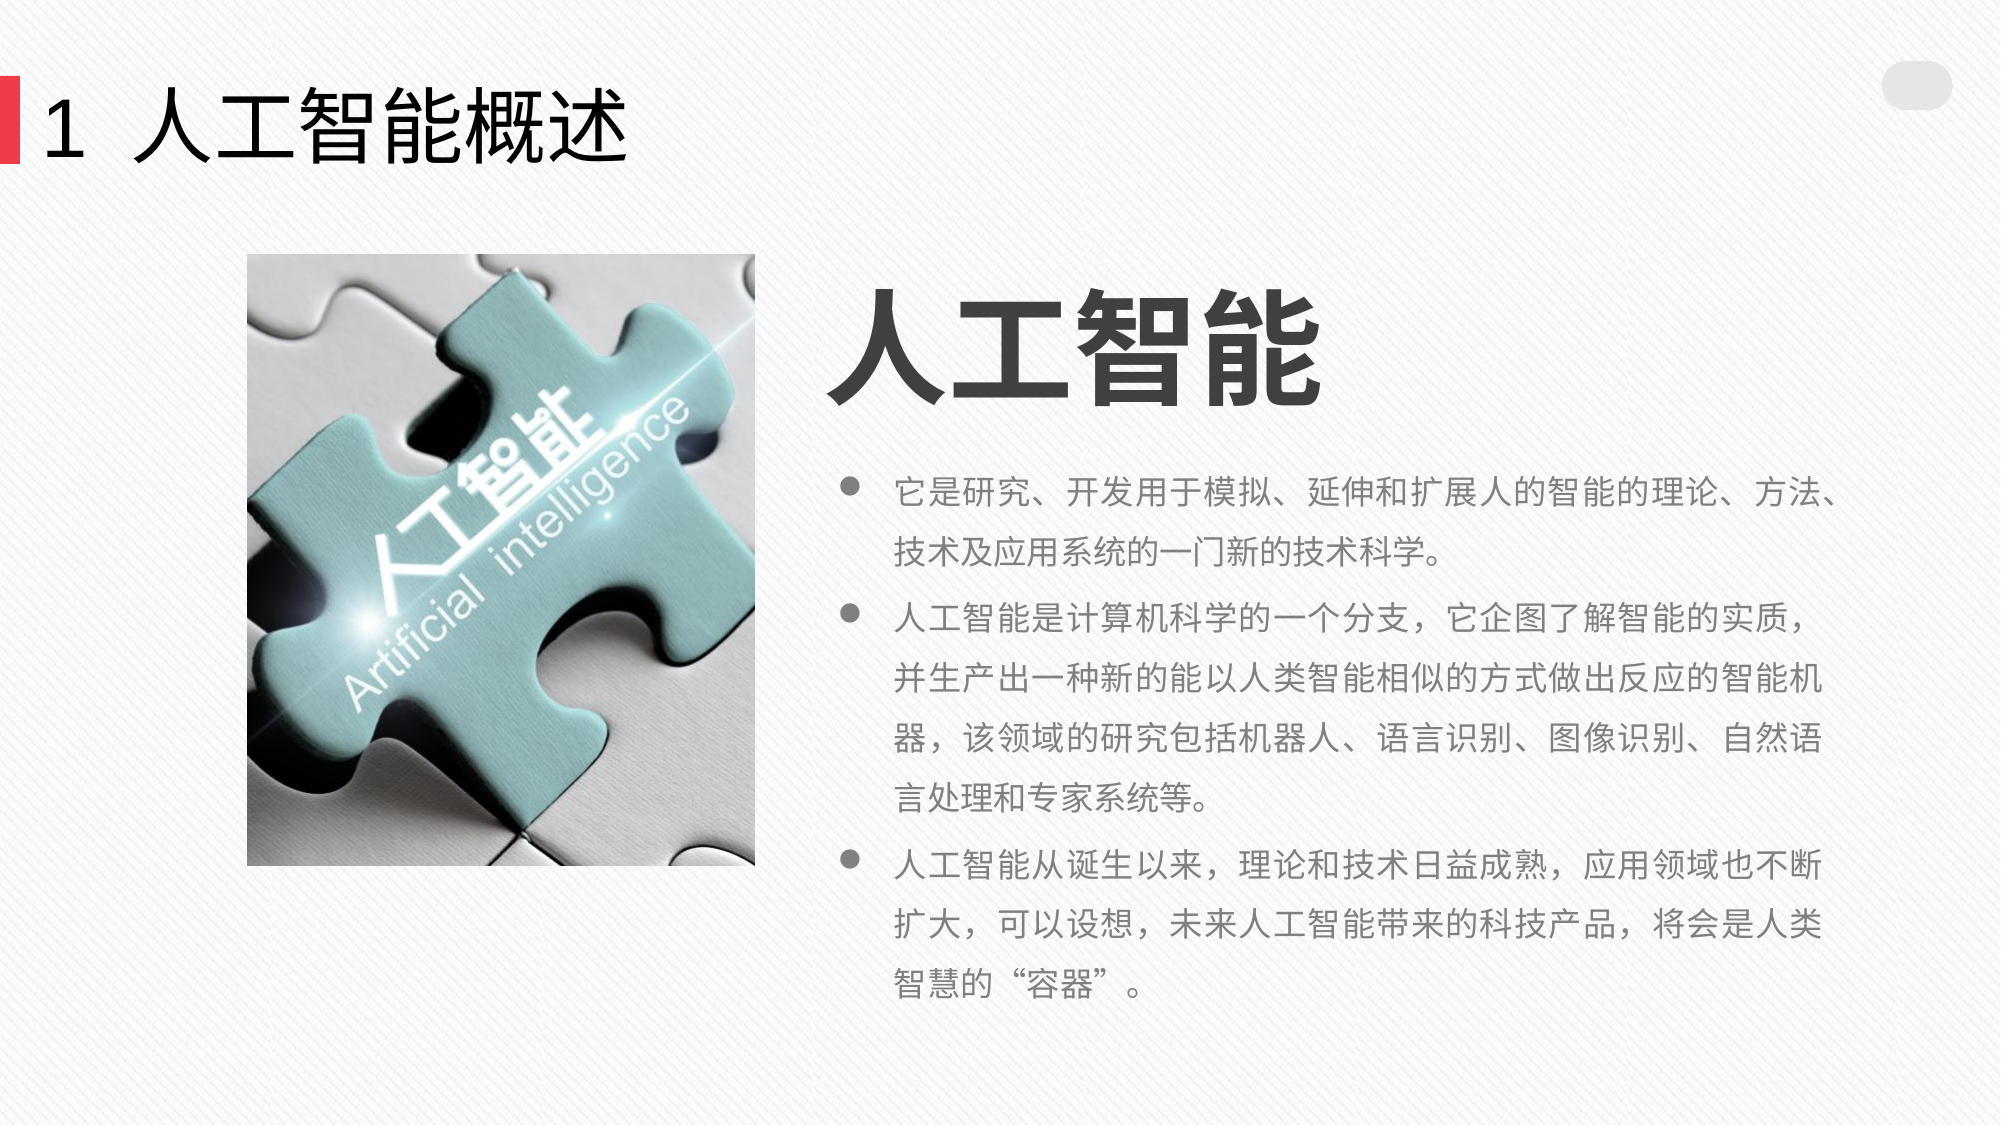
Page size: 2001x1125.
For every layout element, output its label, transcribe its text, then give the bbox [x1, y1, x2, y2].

text_box 它是研究、开发用于模拟、延伸和扩展人的智能的理论、方法、技术及应用系统的一门新的技术科学。 人工智能是计算机科学的一个分支，它企图了解智能的实质，并生产出一种新的能以人类智能相似的方式做出反应的智能机器，该领域的研究包括机器人、语言识别、图像识别、自然语言处理和专家系统等。 人工智能从诞生以来，理论和技术日益成熟，应用领域也不断扩大，可以设想，未来人工智能带来的科技产品，将会是人类智慧的“容器”。 [826, 445, 1836, 895]
list 1 人工智能概述 [41, 75, 1836, 186]
text_box 人工智能 [811, 279, 1486, 412]
picture [0, 0, 2001, 1125]
